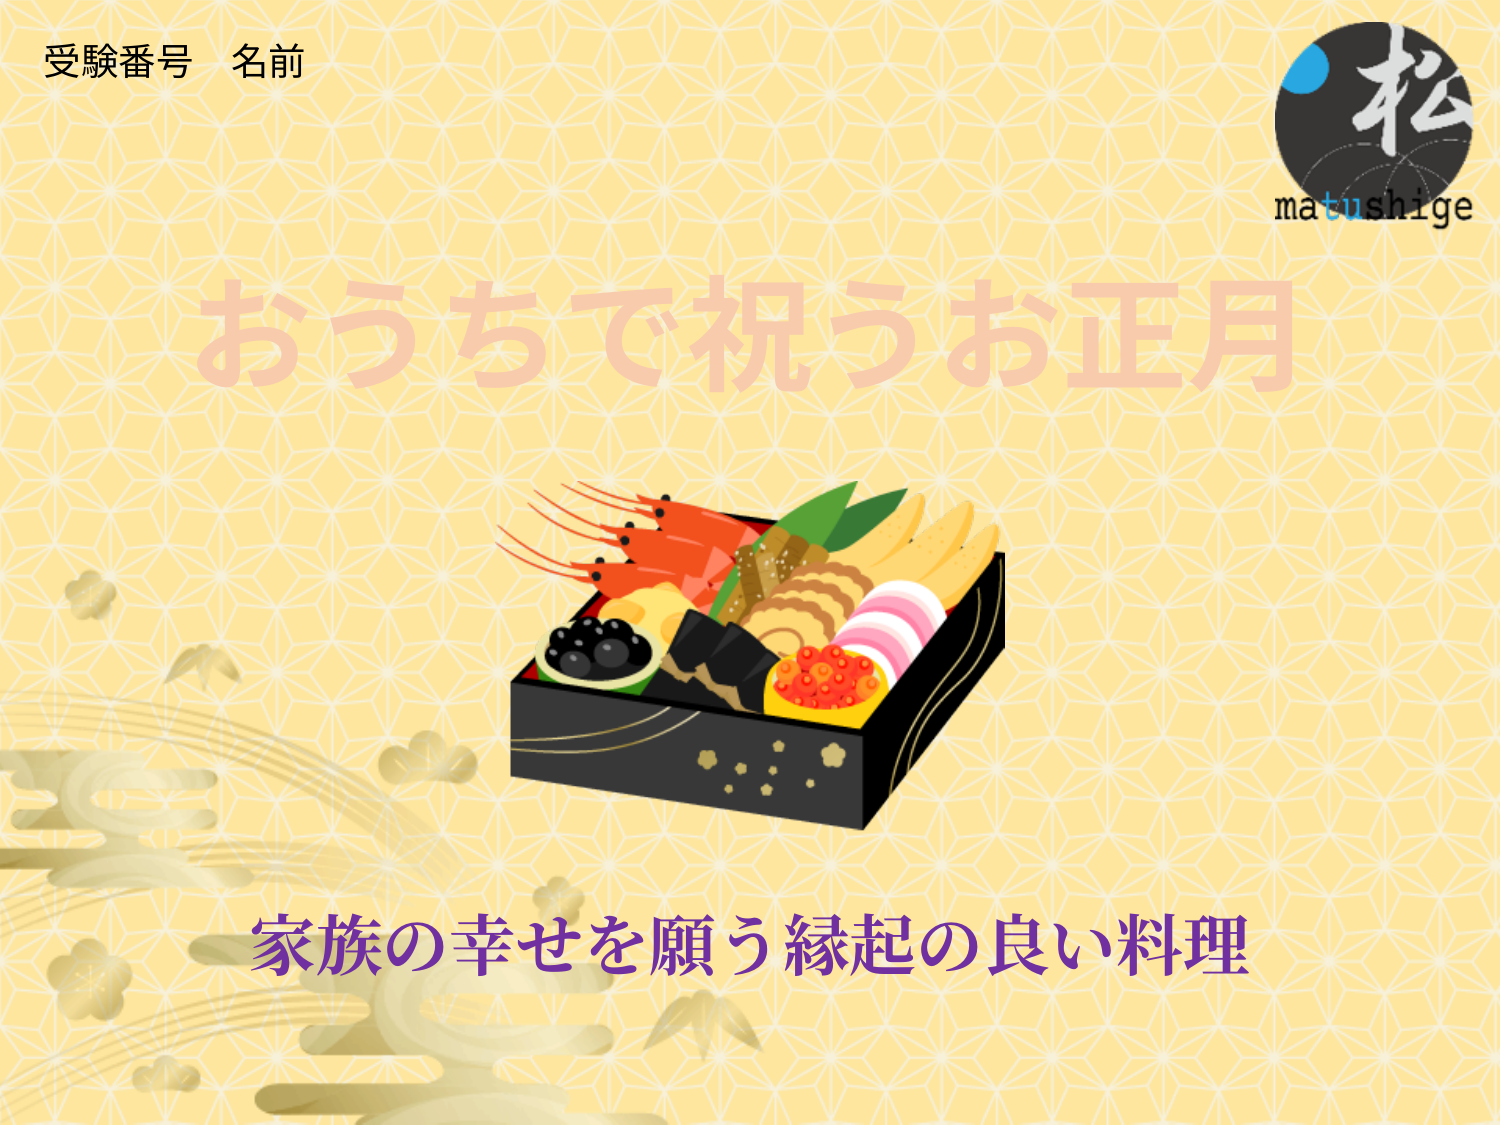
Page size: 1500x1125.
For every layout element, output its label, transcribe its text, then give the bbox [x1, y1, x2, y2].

picture [0, 0, 1500, 1125]
text_box 受験番号 名前 [28, 30, 321, 91]
text_box 家族の幸せを願う縁起の良い料理 [234, 896, 1266, 992]
text_box おうちで祝うお正月 [172, 249, 1328, 415]
